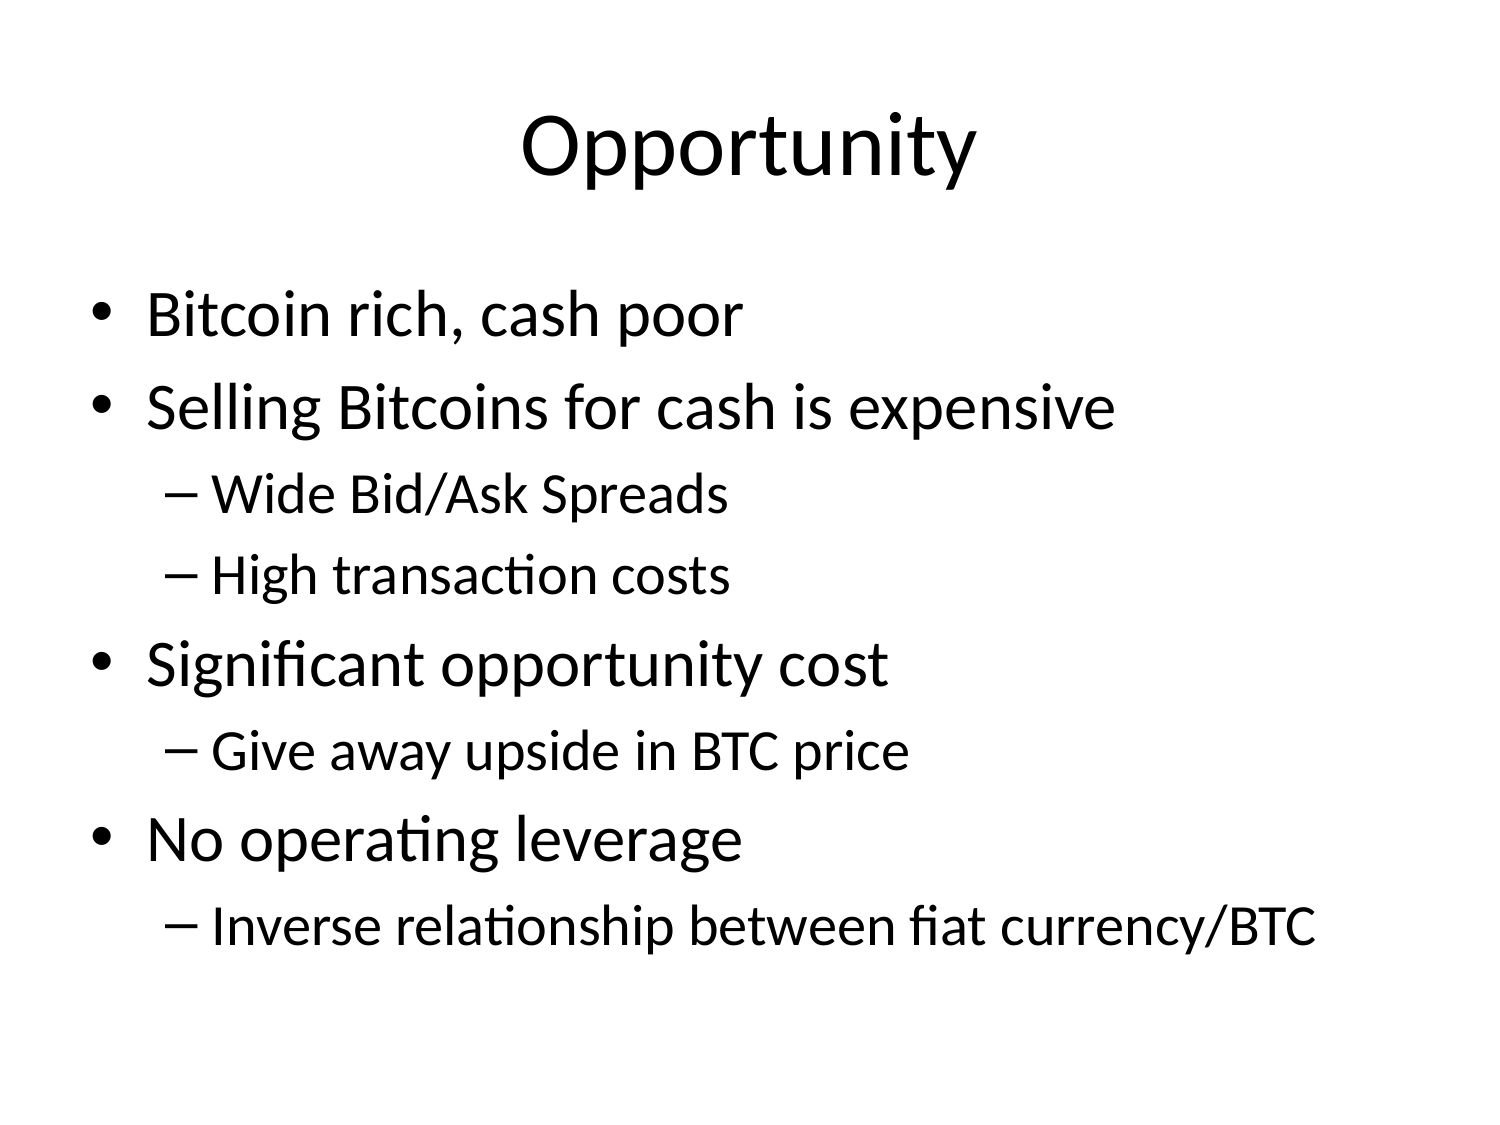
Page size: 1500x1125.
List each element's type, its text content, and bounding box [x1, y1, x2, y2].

title Opportunity [75, 45, 1425, 233]
list Bitcoin rich, cash poor Selling Bitcoins for cash is expensive Wide Bid/Ask Spreads High transaction costs Significant opportunity cost Give away upside in BTC price No operating leverage Inverse relationship between fiat currency/BTC [75, 262, 1425, 1005]
